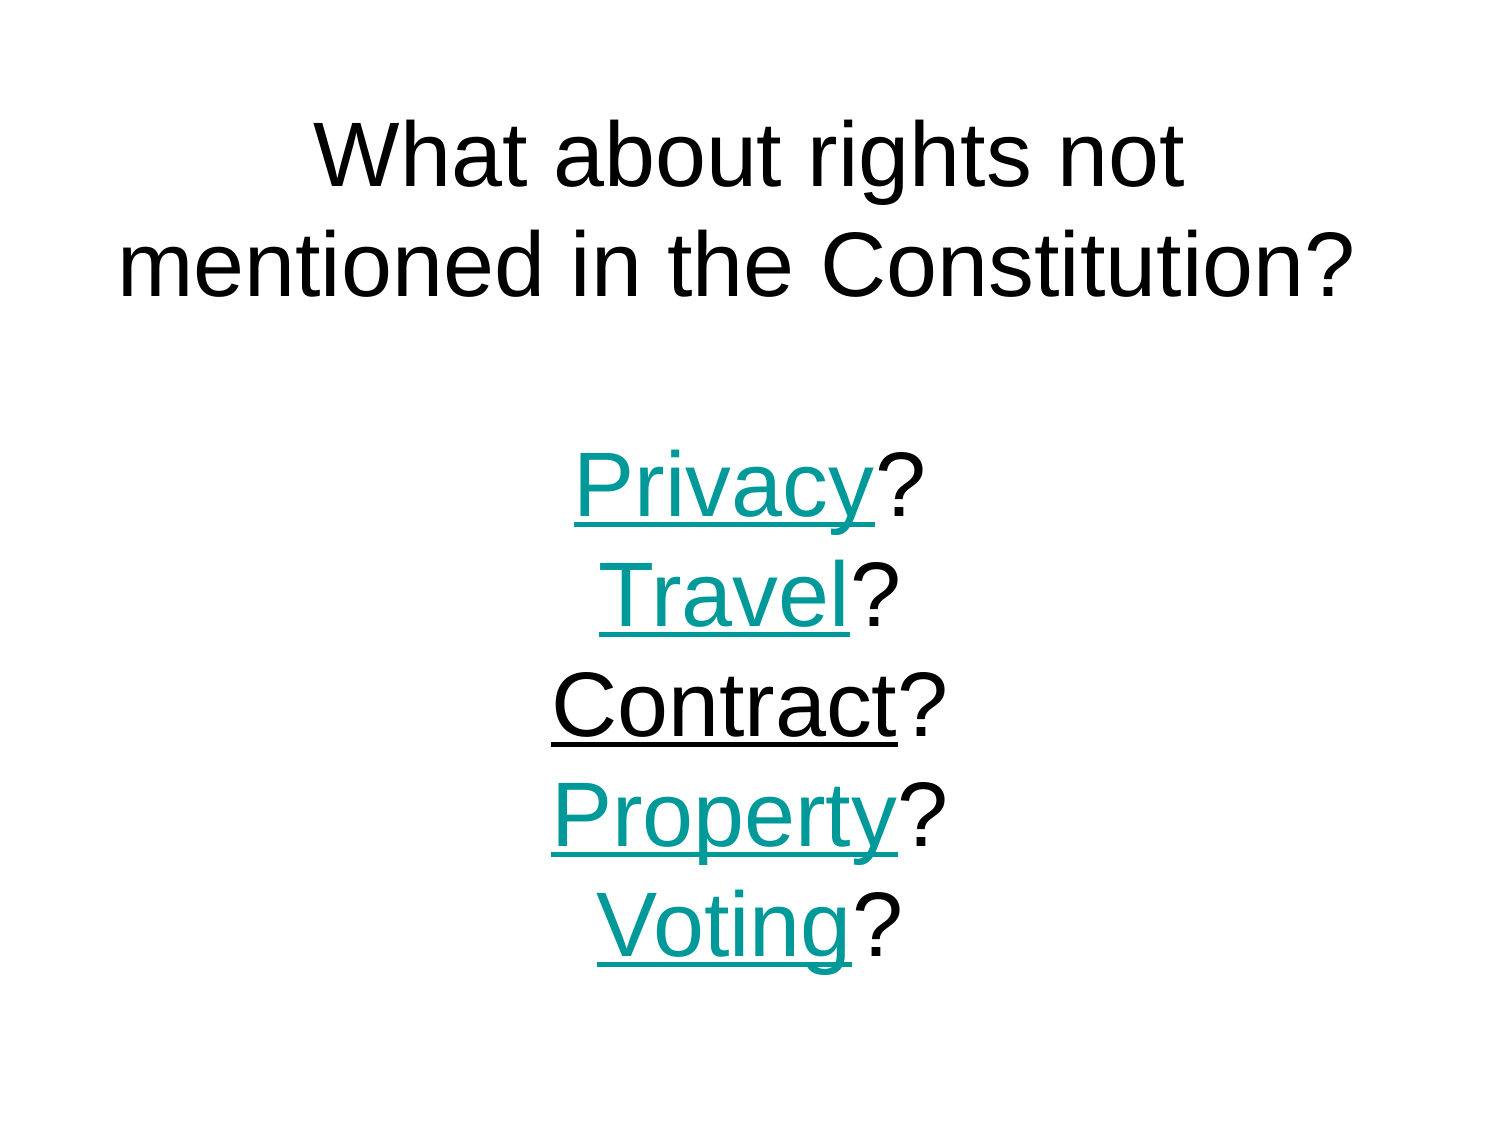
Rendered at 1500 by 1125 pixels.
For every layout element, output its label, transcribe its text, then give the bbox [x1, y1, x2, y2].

title What about rights not mentioned in the Constitution? Privacy? Travel? Contract? Property? Voting? [74, 44, 1426, 1026]
